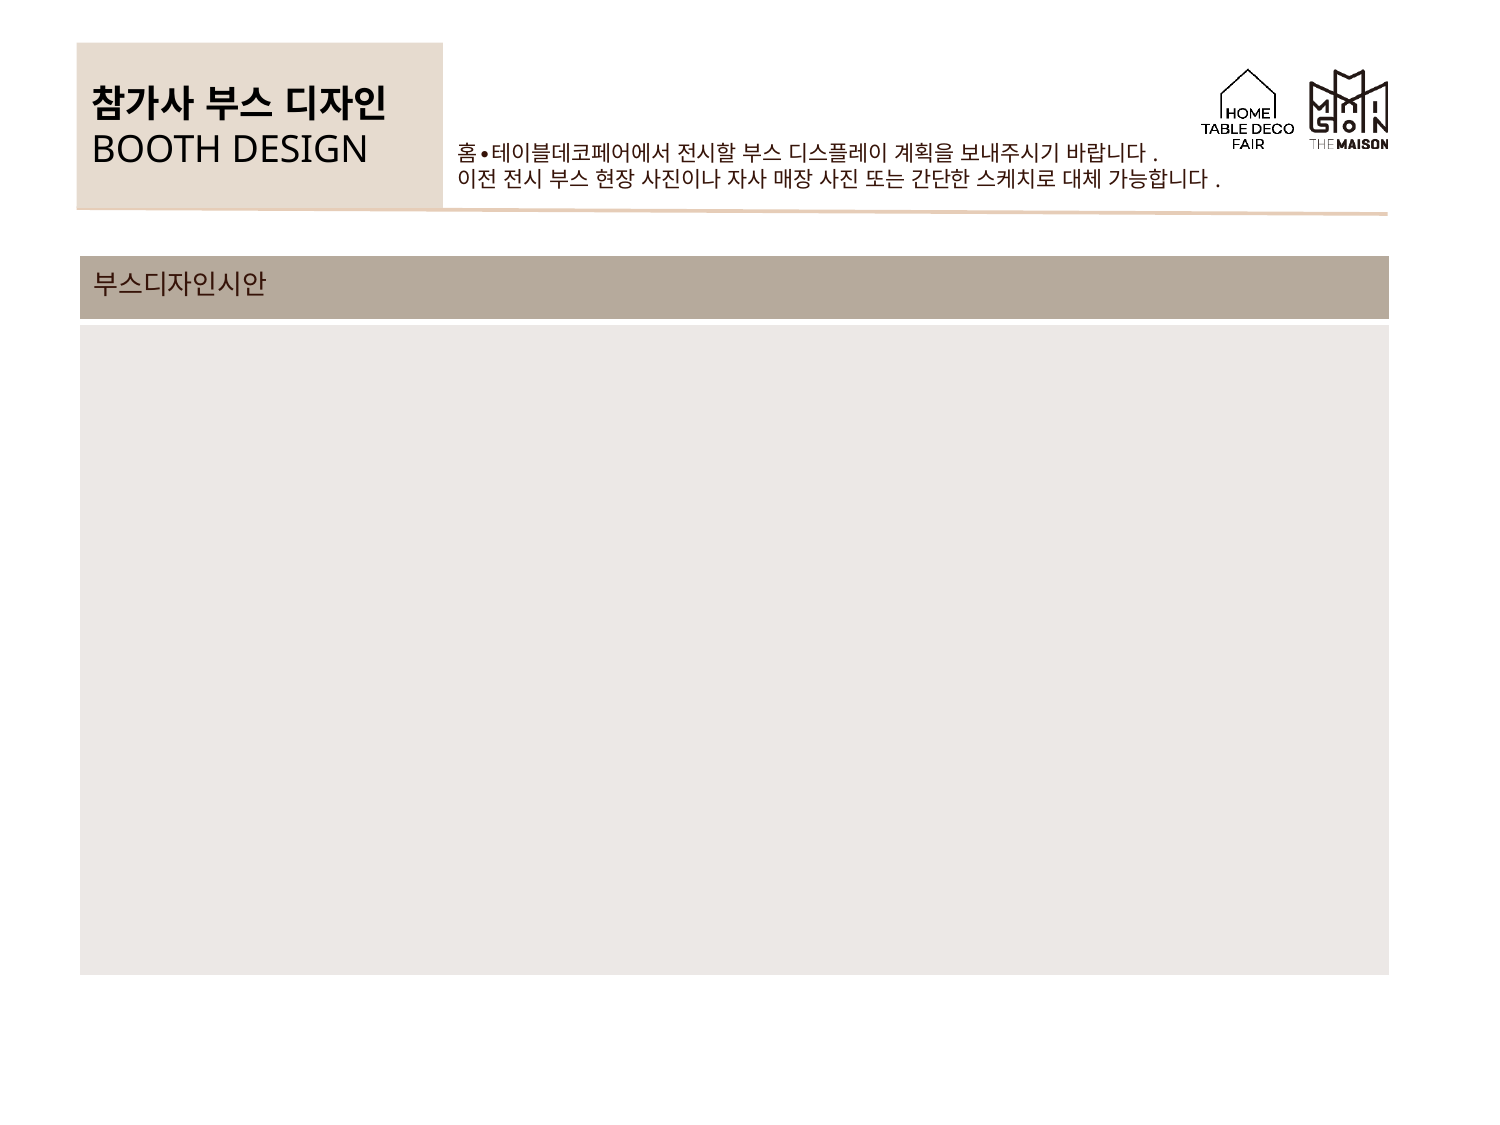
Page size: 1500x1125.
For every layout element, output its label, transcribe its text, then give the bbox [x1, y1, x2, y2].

picture [1308, 68, 1388, 150]
table_header 부스디자인시안 [80, 256, 1389, 319]
picture [1201, 68, 1295, 150]
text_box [76, 207, 1388, 215]
text_box 참가사 부스 디자인 BOOTH DESIGN [75, 41, 445, 207]
text_box 홈∙테이블데코페어에서 전시할 부스 디스플레이 계획을 보내주시기 바랍니다. 이전 전시 부스 현장 사진이나 자사 매장 사진 또는 간단한 스케치로 대체 가능합니다. [445, 132, 1247, 199]
table_cell [80, 325, 1389, 975]
